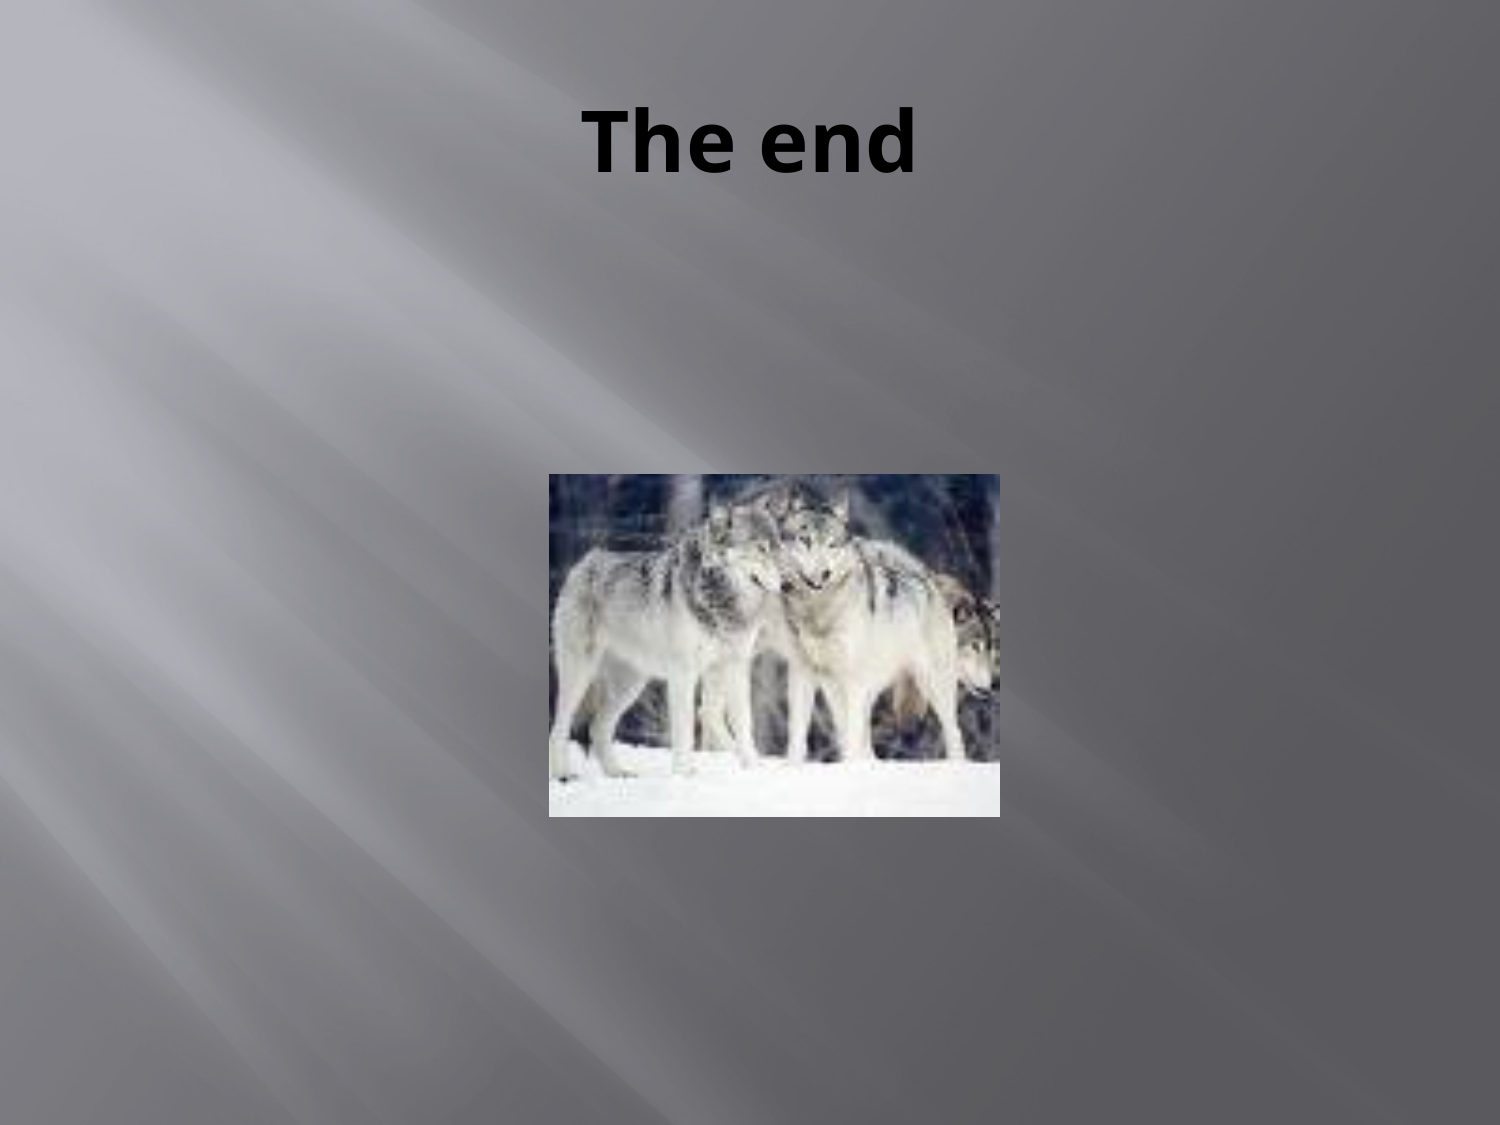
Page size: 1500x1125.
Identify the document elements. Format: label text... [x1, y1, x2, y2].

picture [549, 474, 1001, 817]
title The end [75, 45, 1425, 233]
